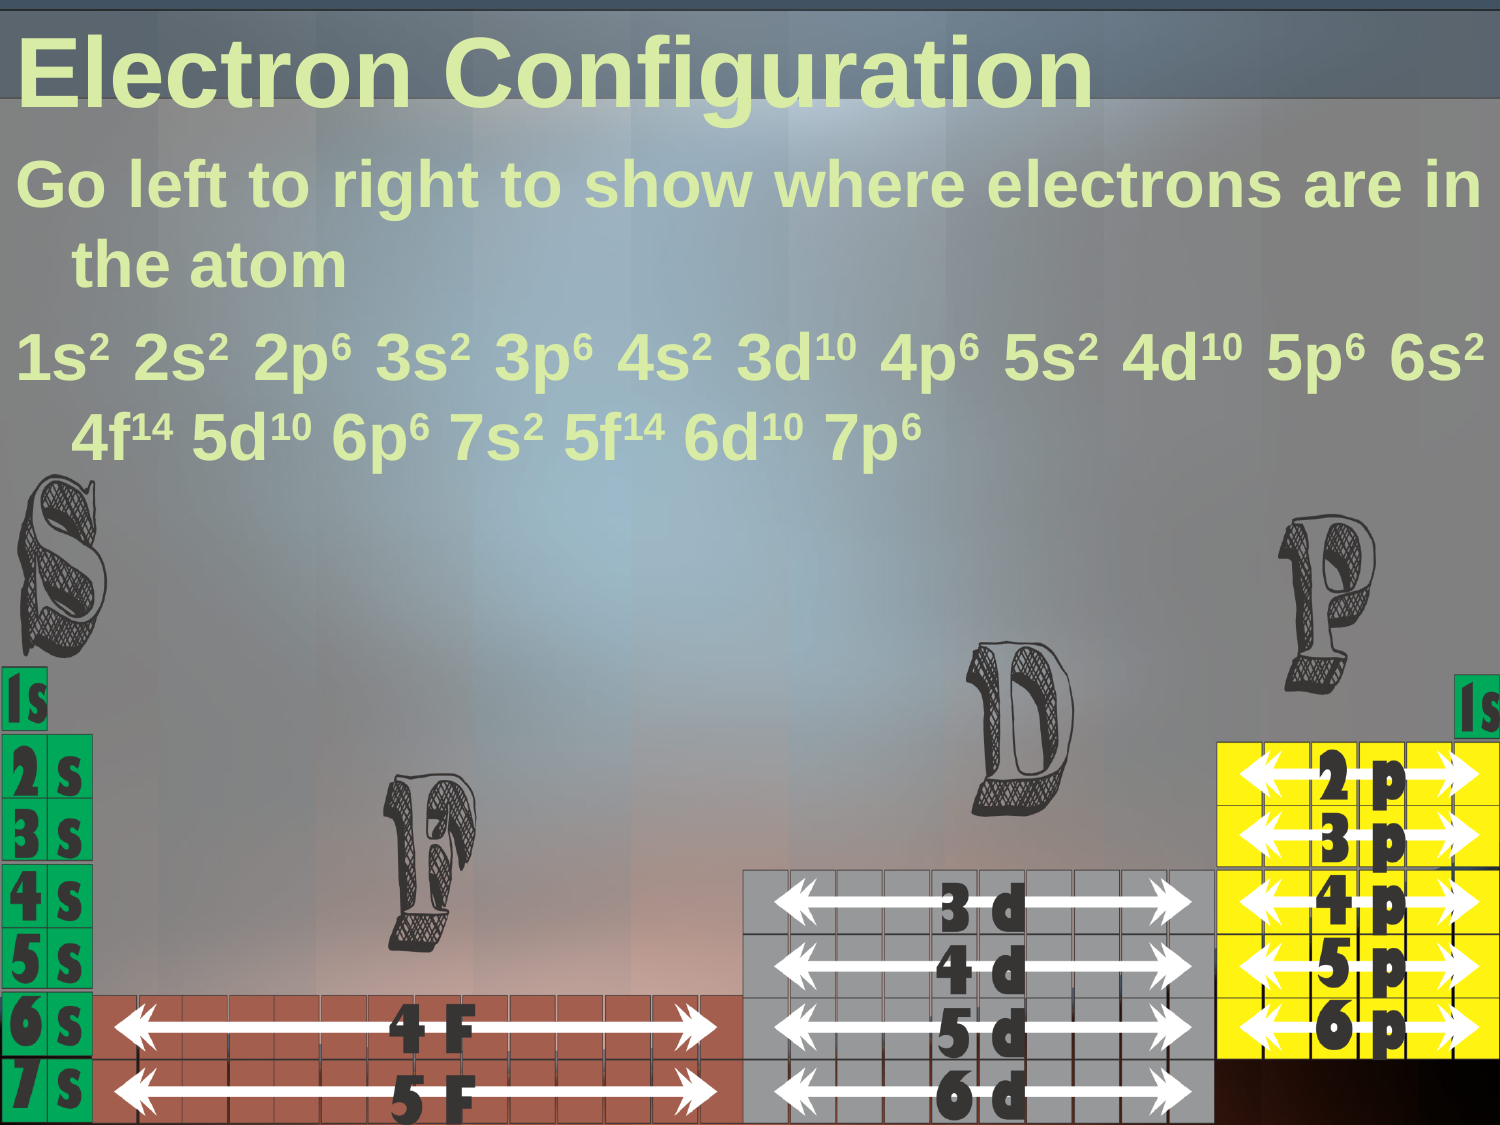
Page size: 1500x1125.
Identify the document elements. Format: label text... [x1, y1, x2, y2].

picture [0, 474, 1500, 1125]
list Electron Configuration Go left to right to show where electrons are in the atom 1s2 2s2 2p6 3s2 3p6 4s2 3d10 4p6 5s2 4d10 5p6 6s2 4f14 5d10 6p6 7s2 5f14 6d10 7p6 [0, 0, 1500, 474]
